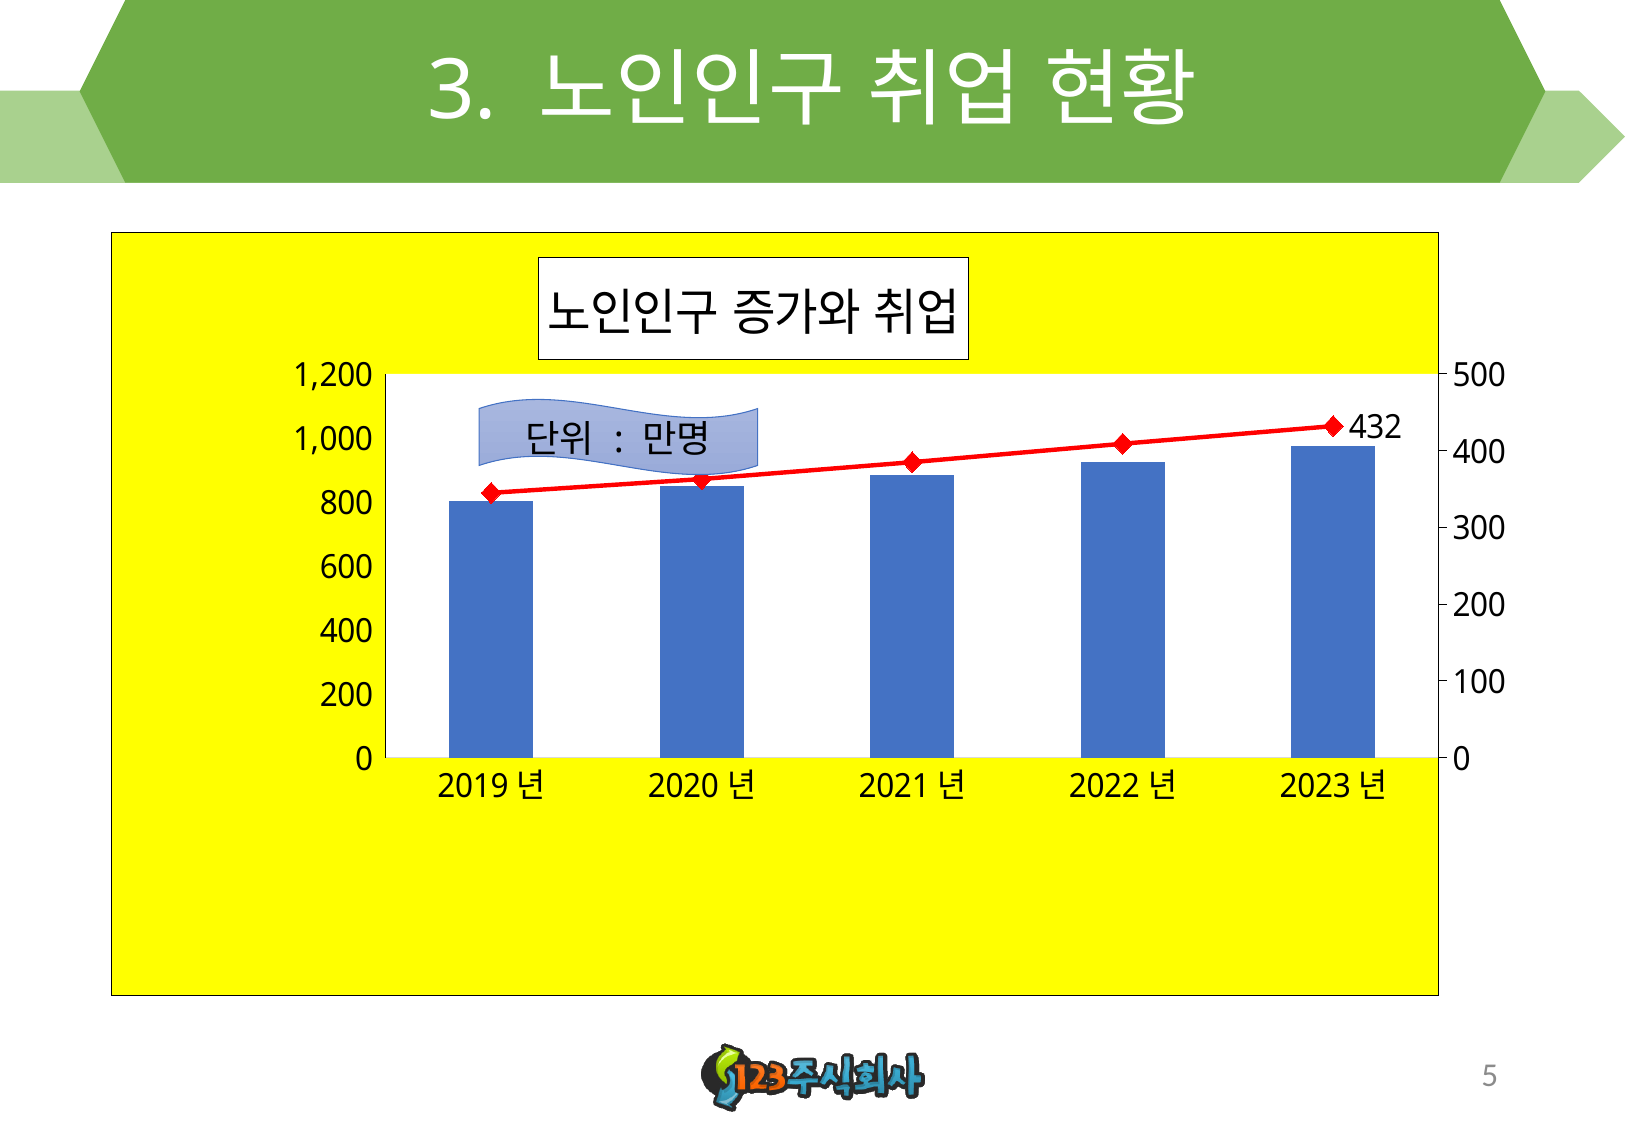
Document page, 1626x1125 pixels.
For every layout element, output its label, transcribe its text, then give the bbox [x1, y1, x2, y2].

chart [111, 232, 1514, 996]
slide_number 5 [1147, 1042, 1514, 1103]
title 3. 노인인구 취업 현황 [0, 0, 1625, 183]
picture [690, 1031, 935, 1122]
